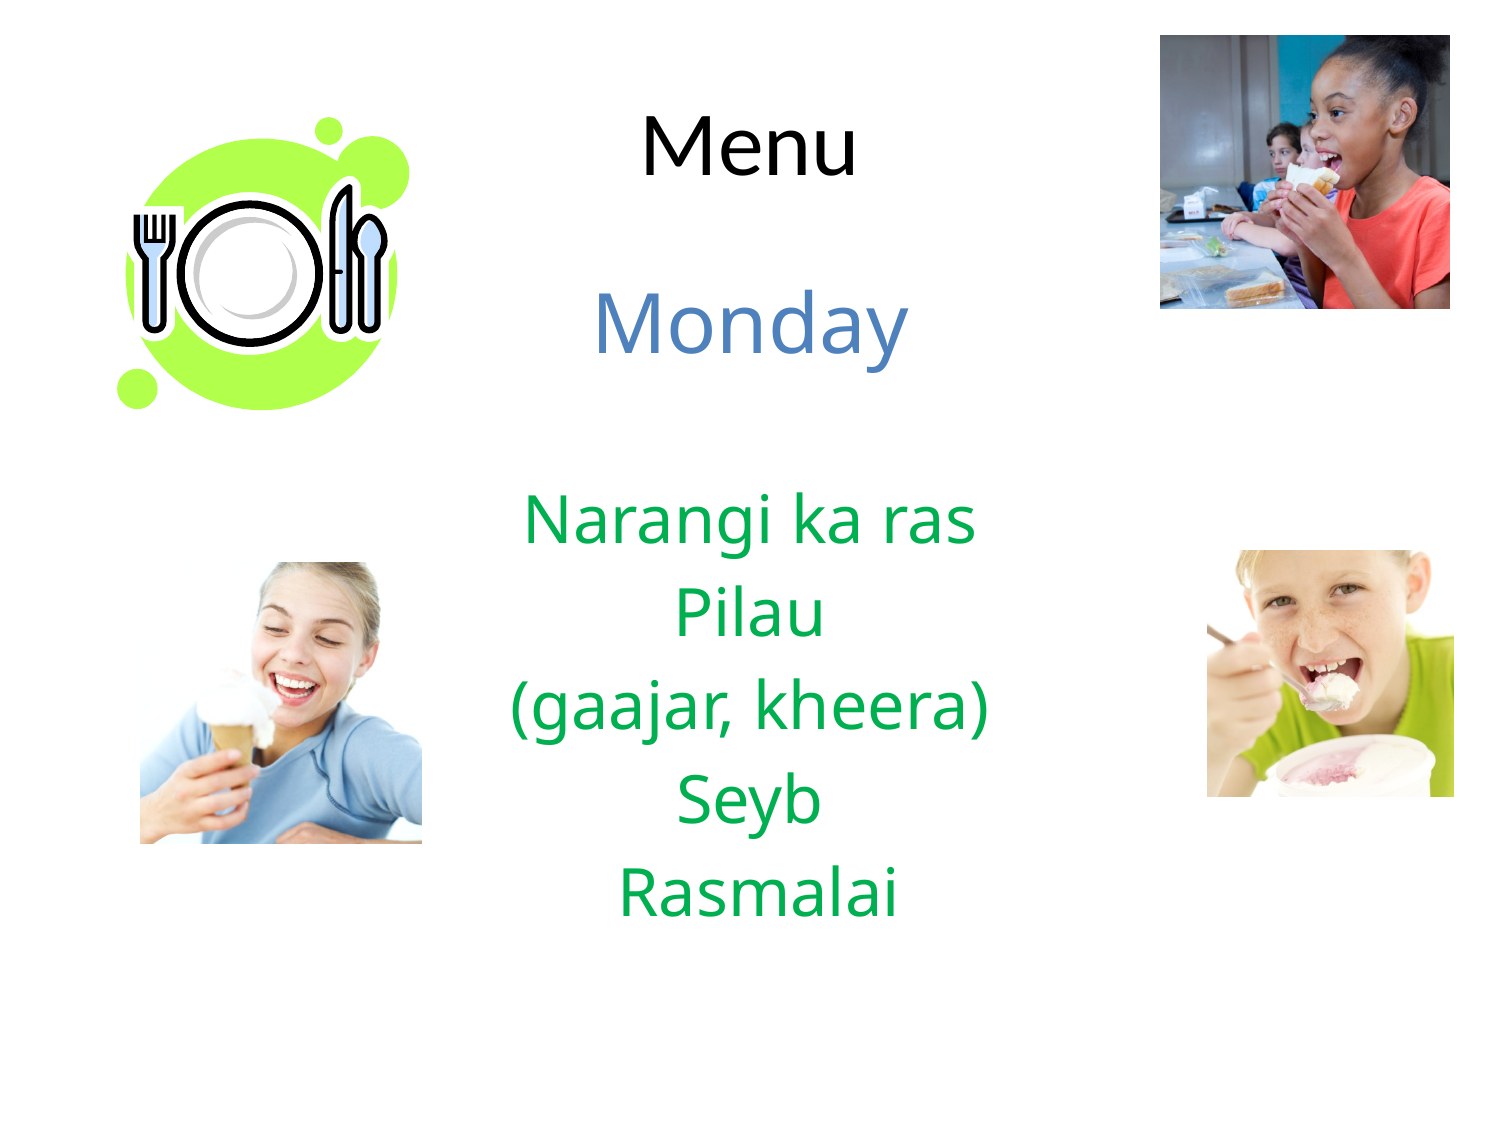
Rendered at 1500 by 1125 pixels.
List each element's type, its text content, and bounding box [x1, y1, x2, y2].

picture [1159, 34, 1450, 309]
title Menu [75, 45, 1154, 233]
picture [1206, 550, 1454, 798]
picture [140, 562, 422, 844]
list Monday Narangi ka ras Pilau (gaajar, kheera) Seyb Rasmalai [75, 262, 1425, 1005]
picture [116, 116, 410, 411]
